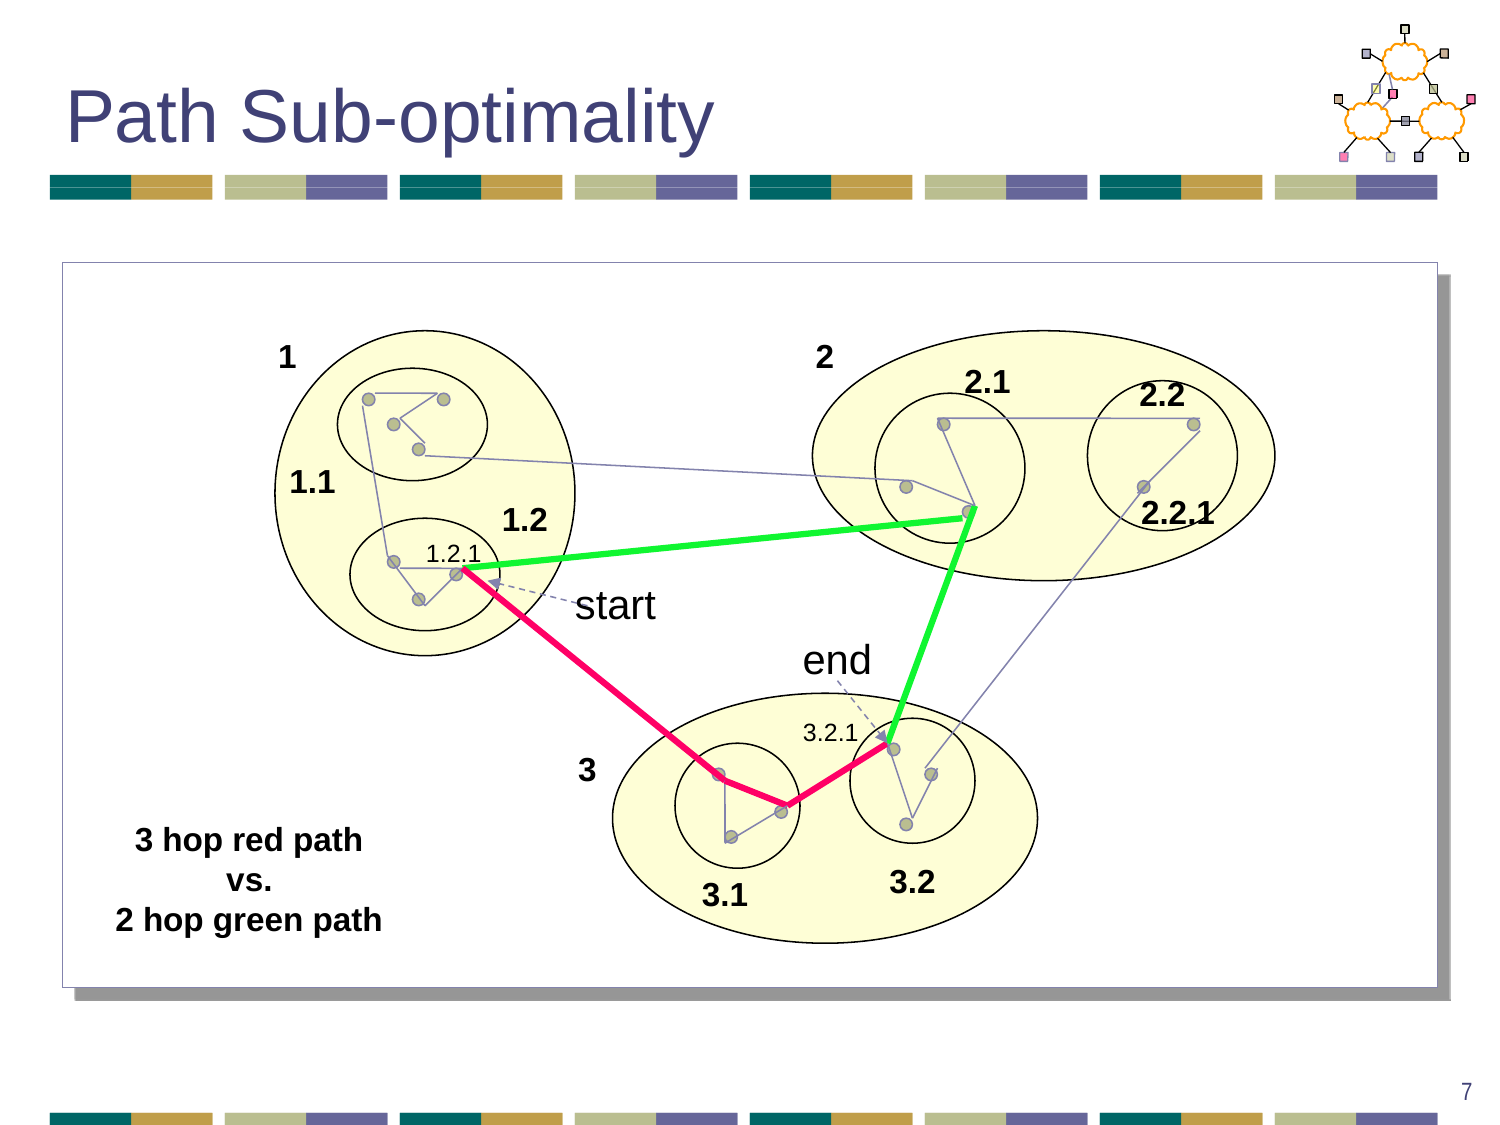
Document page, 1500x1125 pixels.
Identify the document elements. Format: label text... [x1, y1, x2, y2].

text_box [887, 743, 900, 756]
text_box 2.2.1 [1126, 483, 1230, 539]
text_box [899, 481, 913, 494]
text_box [412, 443, 425, 456]
title Path Sub-optimality [49, 62, 1388, 163]
text_box [362, 393, 375, 406]
text_box 3.2 [874, 853, 951, 908]
text_box [337, 368, 488, 481]
text_box [899, 818, 913, 831]
text_box [1087, 391, 1238, 522]
text_box [874, 393, 1025, 544]
text_box [450, 576, 463, 581]
text_box 3.2.1 [788, 708, 874, 754]
text_box 1.2.1 [410, 530, 497, 576]
text_box [62, 262, 1438, 988]
text_box 2.1 [949, 353, 1026, 408]
text_box [349, 518, 500, 631]
text_box start [559, 570, 671, 635]
text_box 3.1 [686, 865, 763, 921]
text_box [874, 729, 888, 744]
text_box 1.2 [486, 490, 563, 546]
text_box [487, 577, 502, 590]
text_box 1 [263, 328, 312, 383]
text_box [962, 505, 975, 519]
text_box 2.2 [1124, 365, 1201, 421]
text_box [612, 693, 1038, 944]
text_box [812, 330, 1275, 581]
text_box [387, 418, 400, 431]
text_box [849, 718, 976, 844]
slide_number 7 [1174, 1037, 1488, 1113]
text_box [412, 593, 425, 606]
text_box 2 [800, 328, 849, 383]
text_box 3 [563, 740, 612, 796]
text_box 1.1 [274, 453, 351, 508]
text_box end [787, 625, 888, 691]
text_box [387, 555, 400, 569]
text_box [437, 393, 450, 406]
text_box [1187, 421, 1200, 431]
text_box 3 hop red path vs. 2 hop green path [100, 810, 398, 946]
text_box [937, 419, 950, 431]
text_box [275, 330, 575, 656]
text_box [675, 743, 801, 865]
